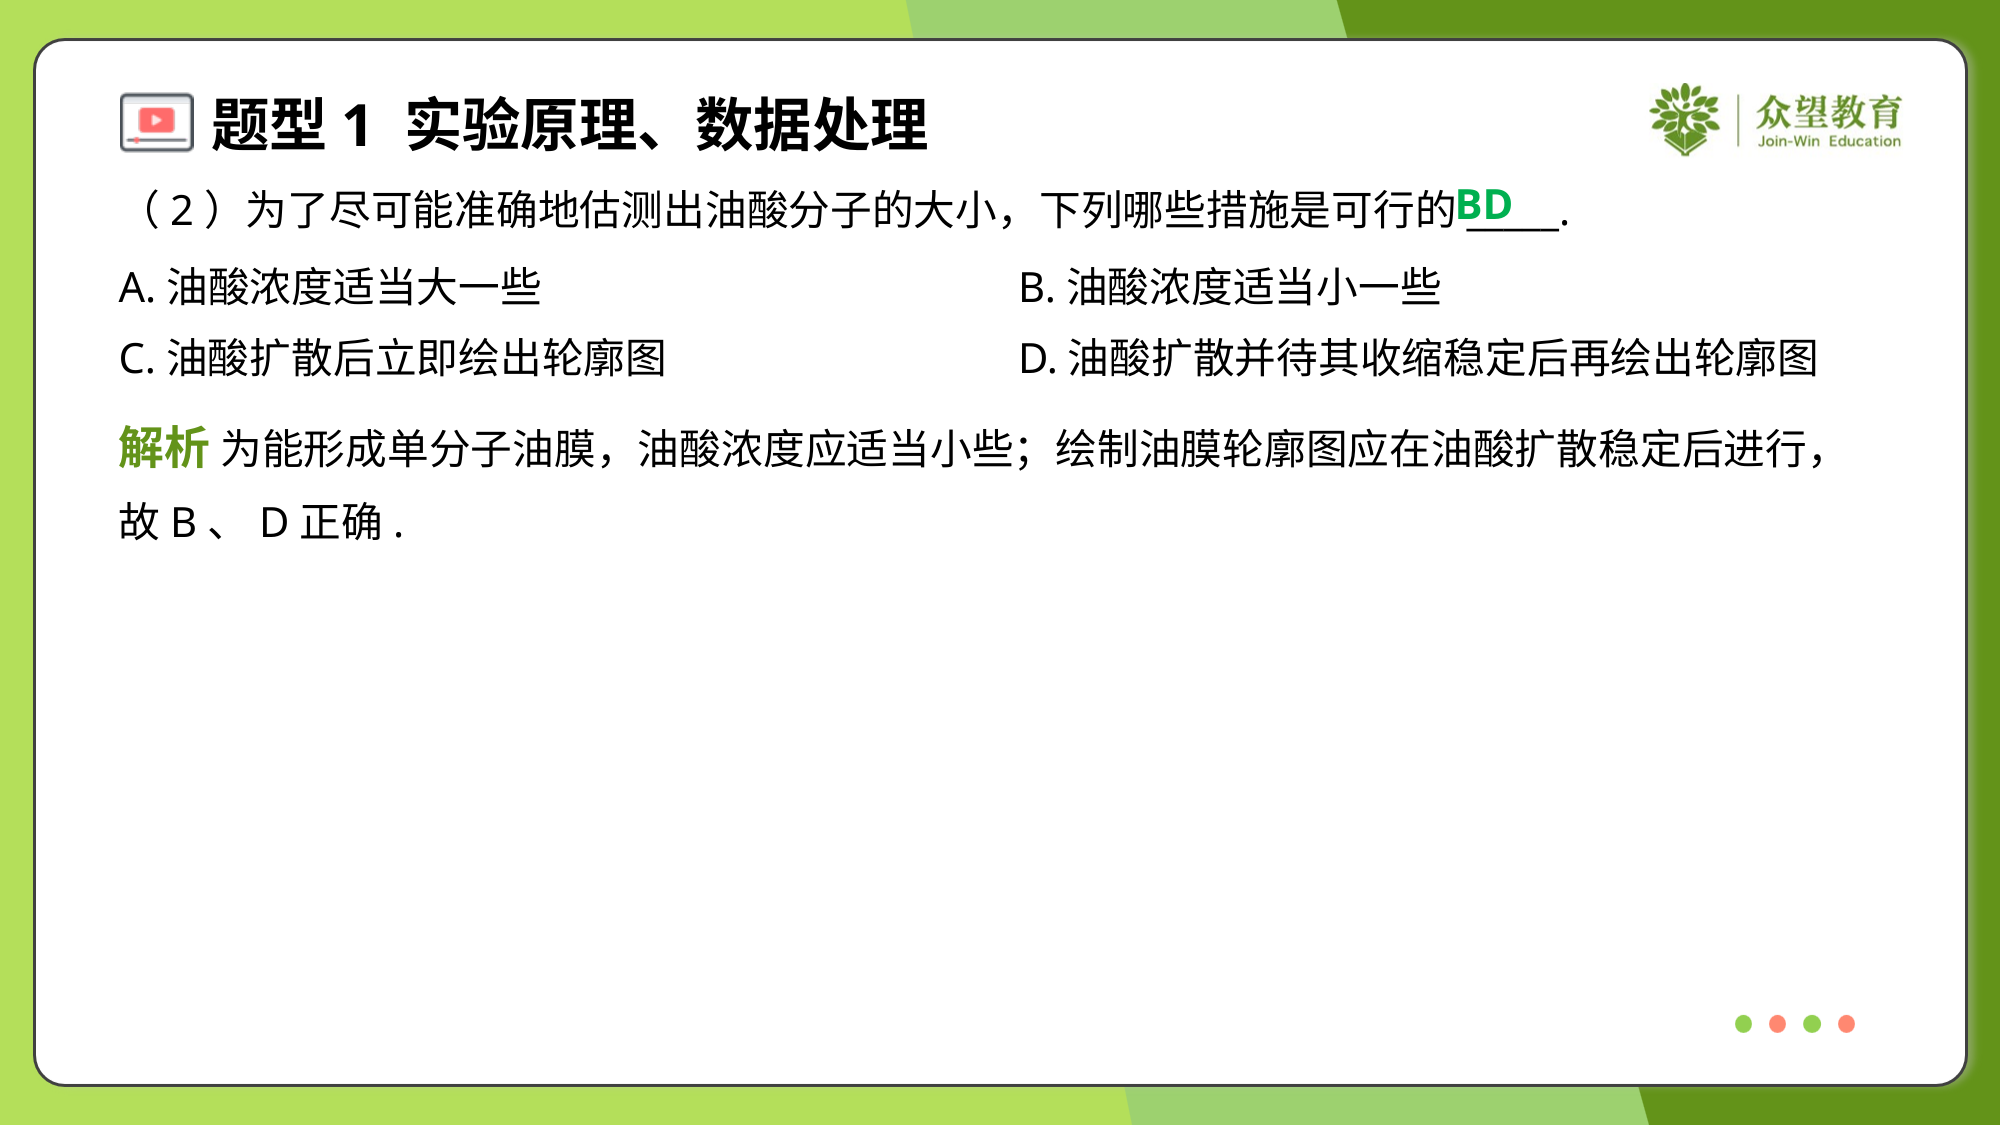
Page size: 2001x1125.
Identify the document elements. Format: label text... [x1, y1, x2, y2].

text_box （2）为了尽可能准确地估测出油酸分子的大小，下列哪些措施是可行的_____. [118, 158, 1883, 226]
text_box 解析 为能形成单分子油膜，油酸浓度应适当小些；绘制油膜轮廓图应在油酸扩散稳定后进行， 故B、D正确. [118, 389, 1883, 539]
picture [0, 0, 2000, 1125]
text_box BD [1438, 152, 1530, 220]
text_box A.油酸浓度适当大一些 B.油酸浓度适当小一些 C.油酸扩散后立即绘出轮廓图 D.油酸扩散并待其收缩稳定后再绘出轮廓图 [118, 235, 1883, 374]
